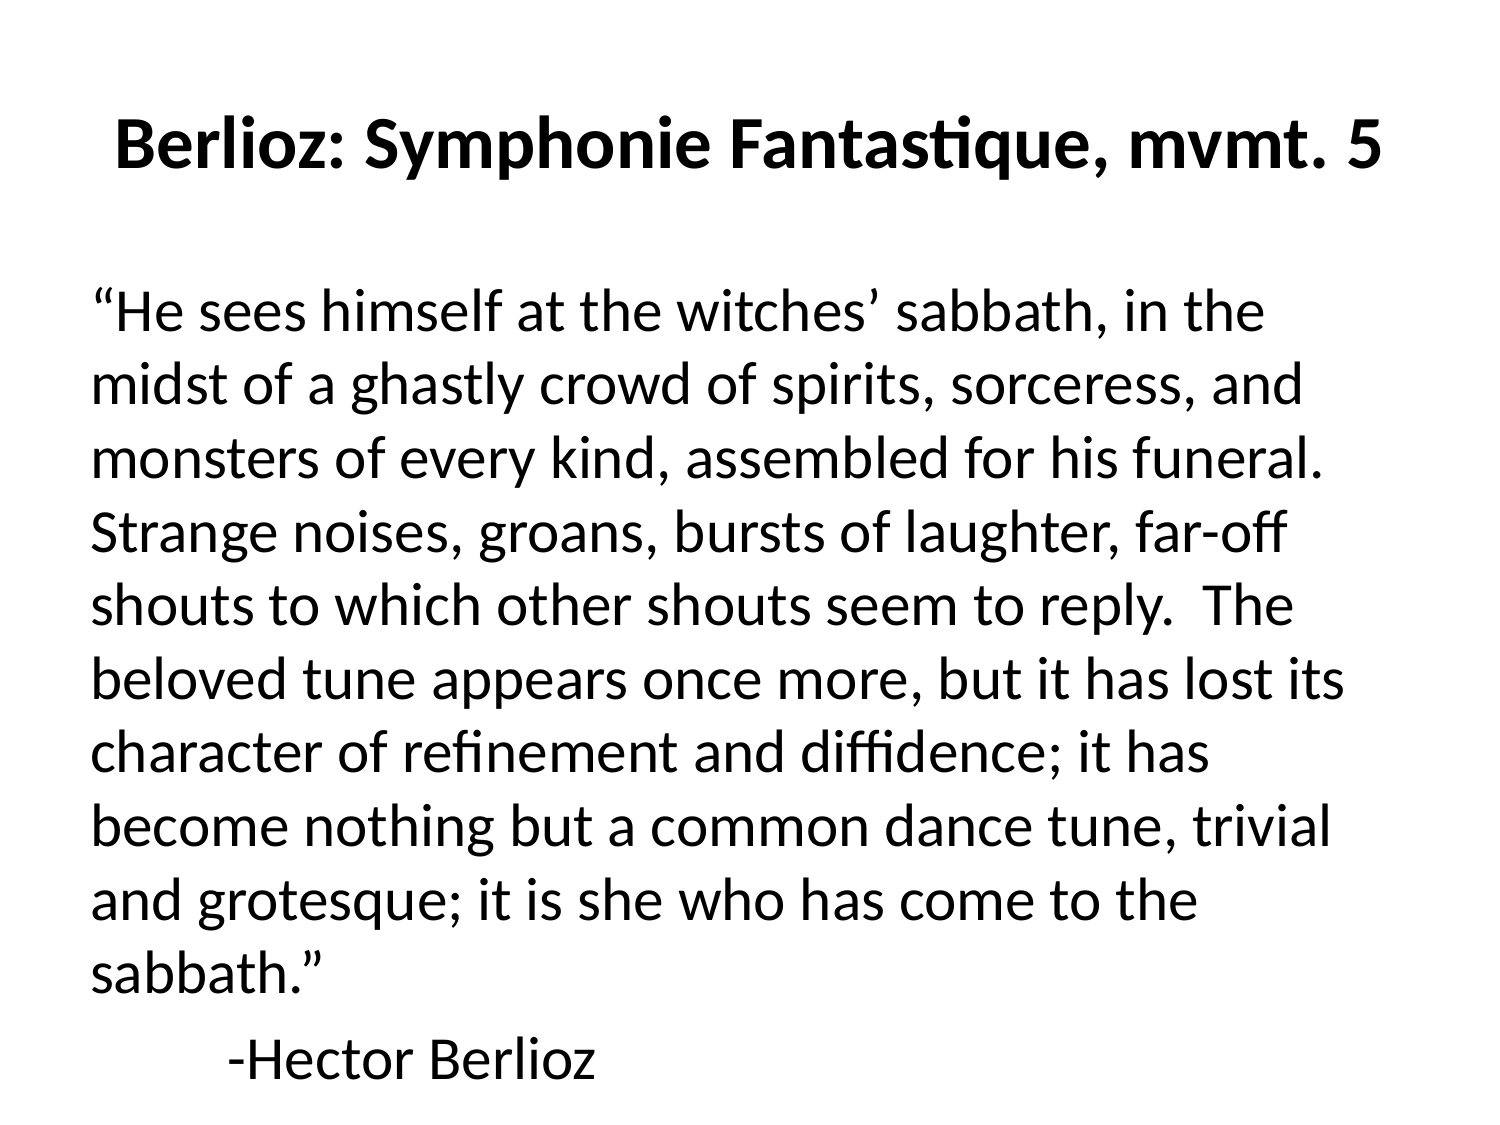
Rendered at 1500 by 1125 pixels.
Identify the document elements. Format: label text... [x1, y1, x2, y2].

title Berlioz: Symphonie Fantastique, mvmt. 5 [75, 45, 1425, 233]
list “He sees himself at the witches’ sabbath, in the midst of a ghastly crowd of spirits, sorceress, and monsters of every kind, assembled for his funeral. Strange noises, groans, bursts of laughter, far-off shouts to which other shouts seem to reply. The beloved tune appears once more, but it has lost its character of refinement and diffidence; it has become nothing but a common dance tune, trivial and grotesque; it is she who has come to the sabbath.” -Hector Berlioz [75, 262, 1425, 1100]
